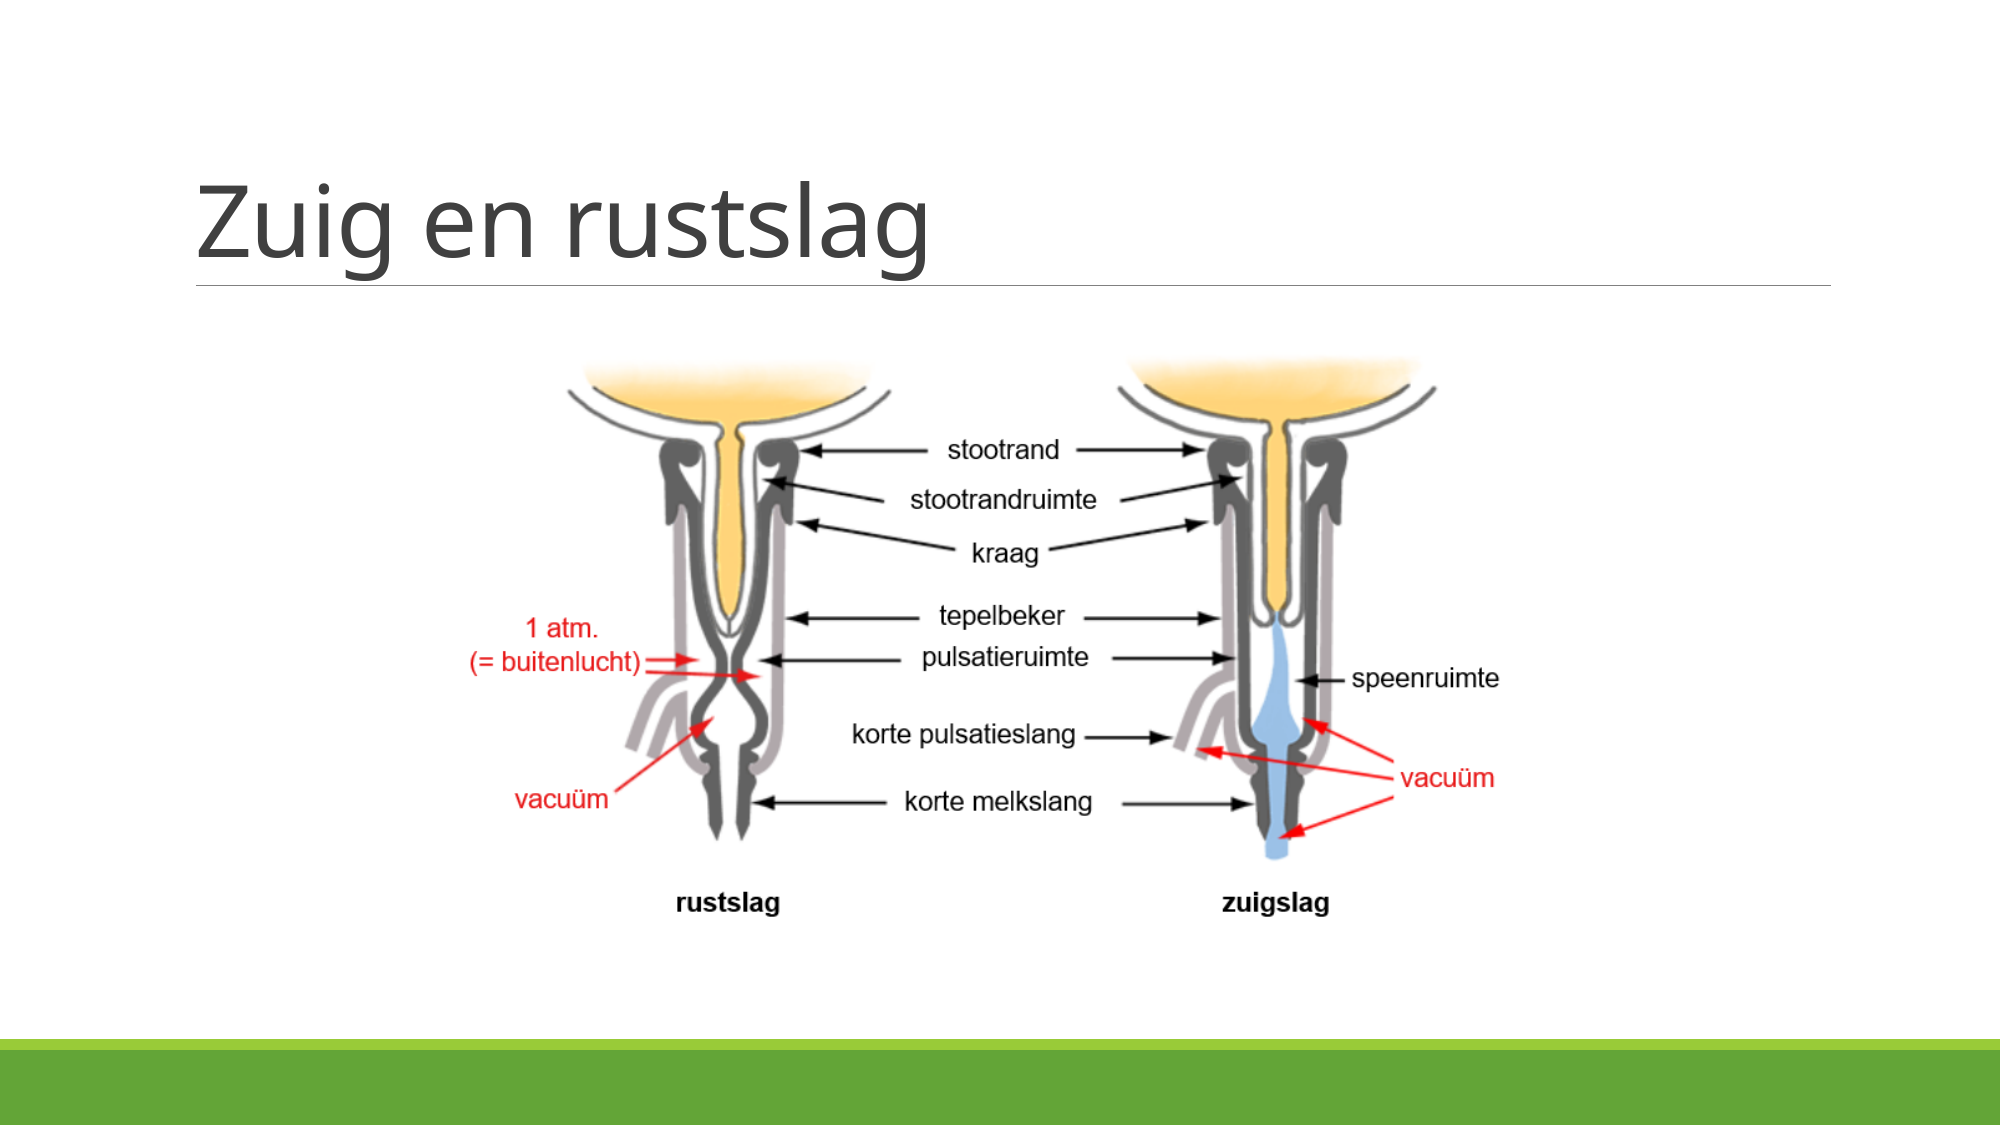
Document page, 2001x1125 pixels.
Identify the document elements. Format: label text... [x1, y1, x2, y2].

title Zuig en rustslag [180, 47, 1830, 285]
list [410, 302, 1600, 964]
